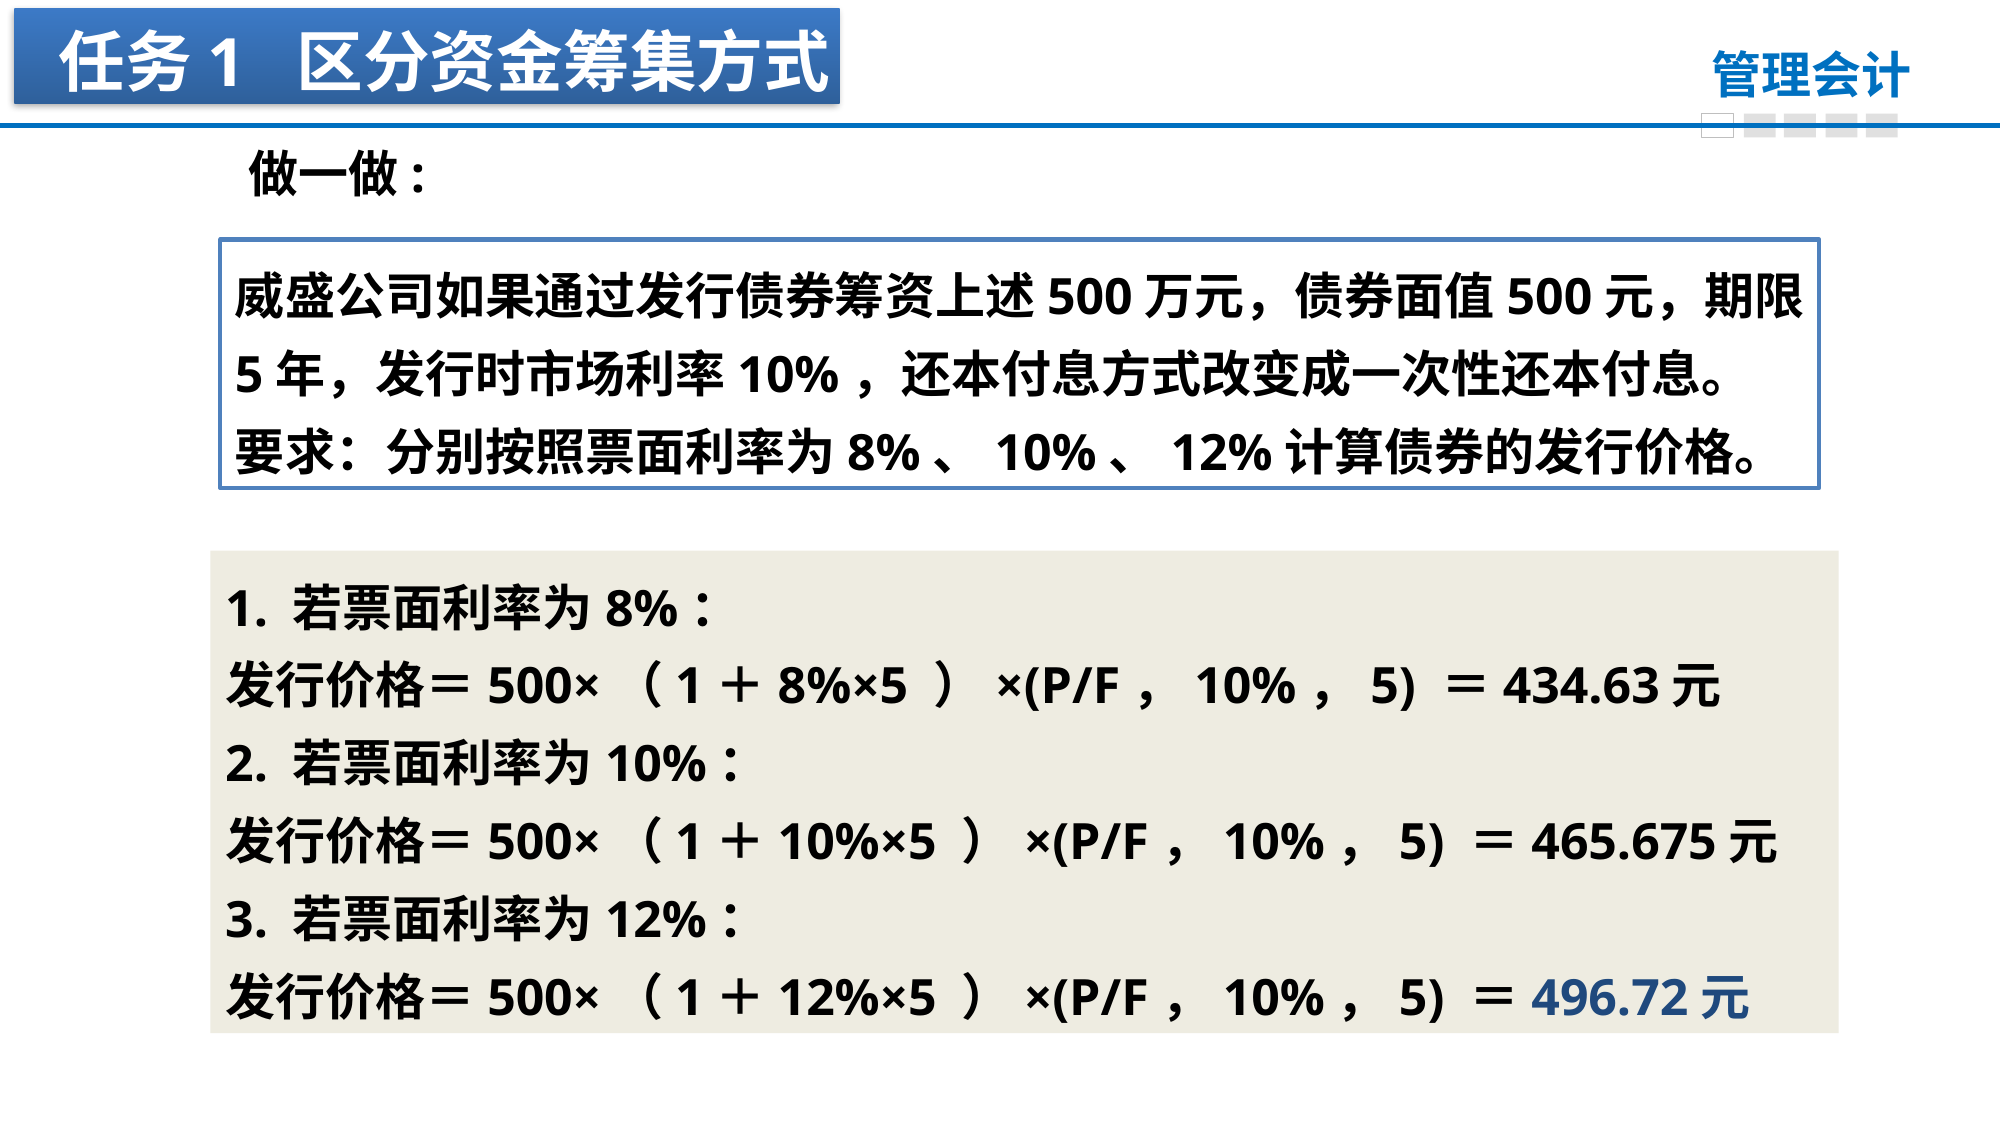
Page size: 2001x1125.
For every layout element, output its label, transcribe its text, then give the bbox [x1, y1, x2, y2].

text_box 1. 若票面利率为8%： 发行价格＝500×（1＋8%×5 ）×(P/F，10%，5) ＝434.63元 2. 若票面利率为10%： 发行价格＝500×（1＋10%×5 ）×(P/F，10%，5) ＝465.675元 3. 若票面利率为12%： 发行价格＝500×（1＋12%×5 ）×(P/F，10%，5) ＝496.72元 [210, 550, 1839, 1034]
text_box 做一做: [248, 141, 426, 203]
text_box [14, 7, 859, 109]
text_box 威盛公司如果通过发行债券筹资上述500万元，债券面值500元，期限5年，发行时市场利率10%，还本付息方式改变成一次性还本付息。 要求：分别按照票面利率为8%、10%、12%计算债券的发行价格。 [218, 237, 1821, 490]
